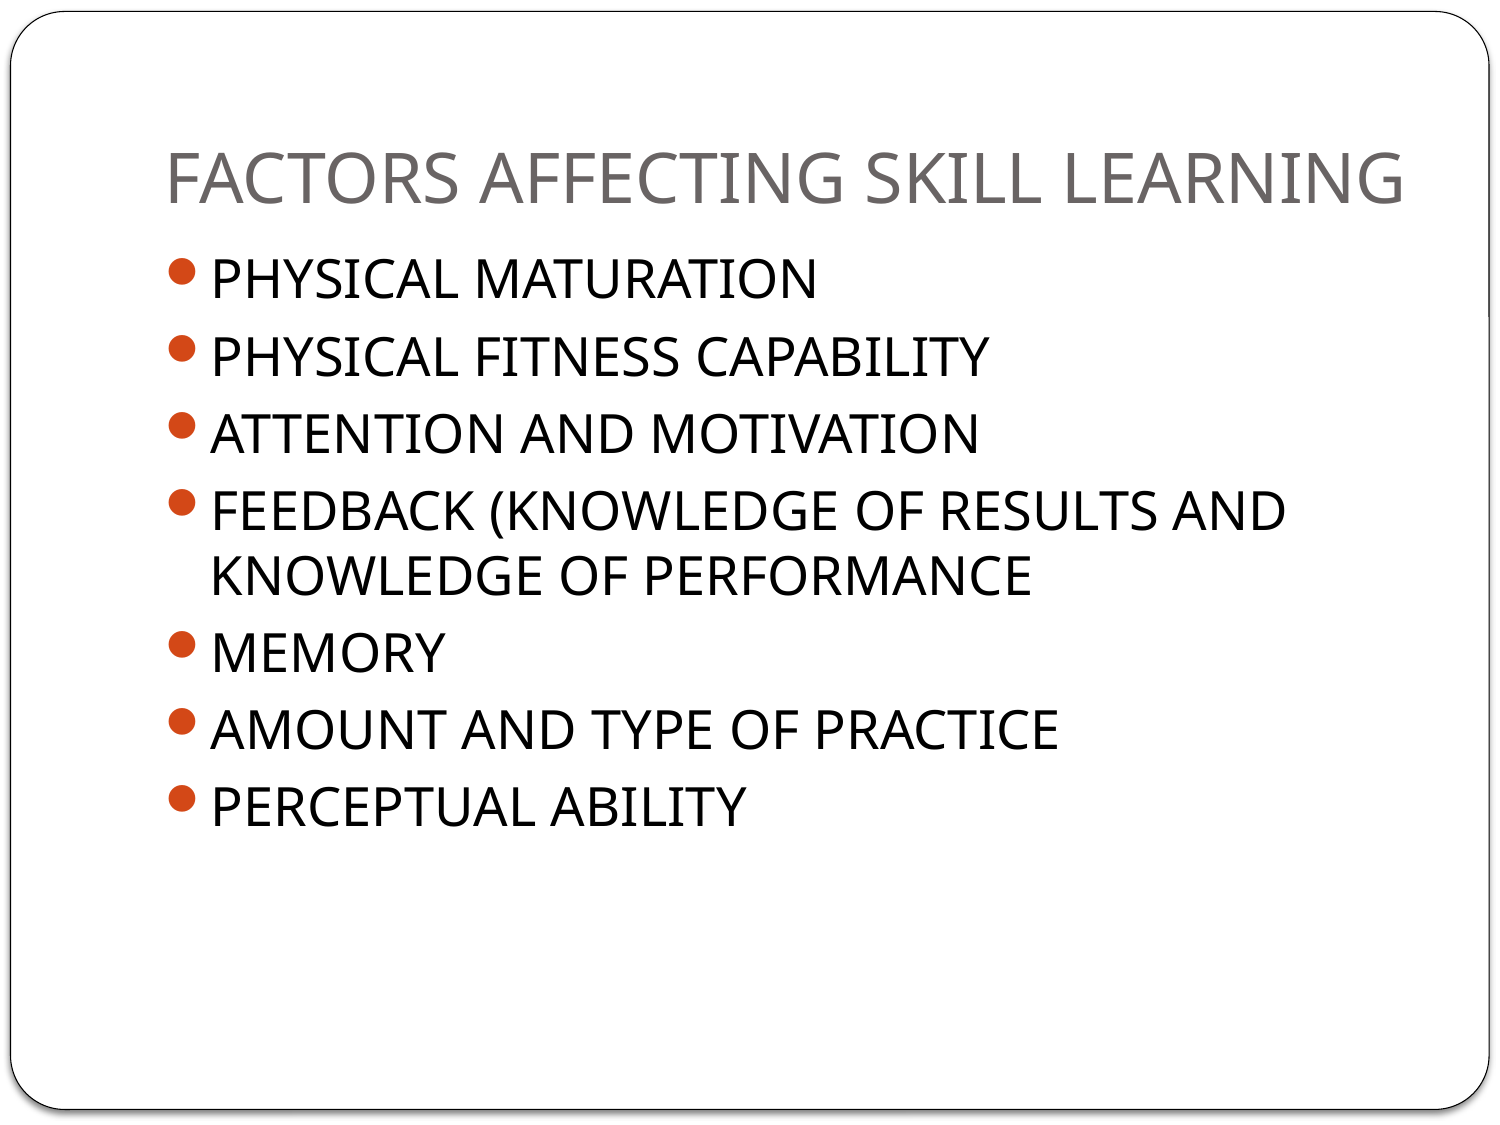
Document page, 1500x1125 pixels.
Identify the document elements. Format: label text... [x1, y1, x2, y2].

list PHYSICAL MATURATION PHYSICAL FITNESS CAPABILITY ATTENTION AND MOTIVATION FEEDBACK (KNOWLEDGE OF RESULTS AND KNOWLEDGE OF PERFORMANCE MEMORY AMOUNT AND TYPE OF PRACTICE PERCEPTUAL ABILITY [150, 237, 1425, 988]
title FACTORS AFFECTING SKILL LEARNING [150, 45, 1425, 233]
